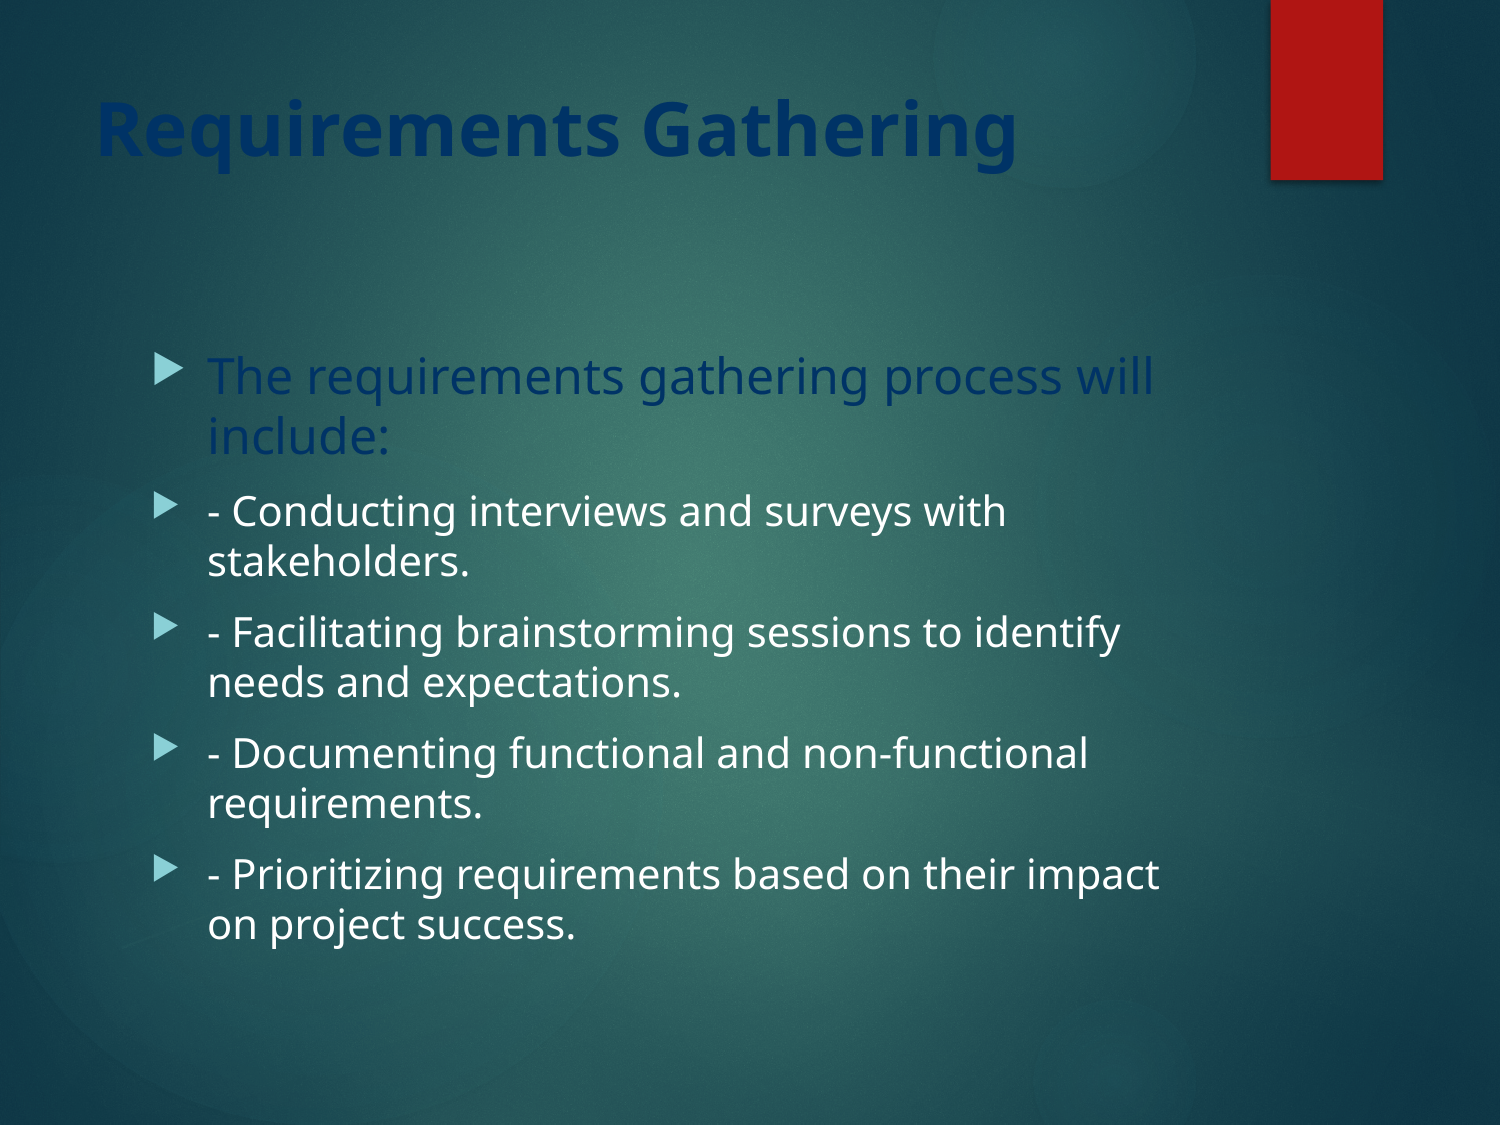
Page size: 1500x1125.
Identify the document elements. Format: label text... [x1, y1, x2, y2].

title Requirements Gathering [79, 74, 1237, 304]
list The requirements gathering process will include: - Conducting interviews and surveys with stakeholders. - Facilitating brainstorming sessions to identify needs and expectations. - Documenting functional and non-functional requirements. - Prioritizing requirements based on their impact on project success. [135, 336, 1237, 1025]
